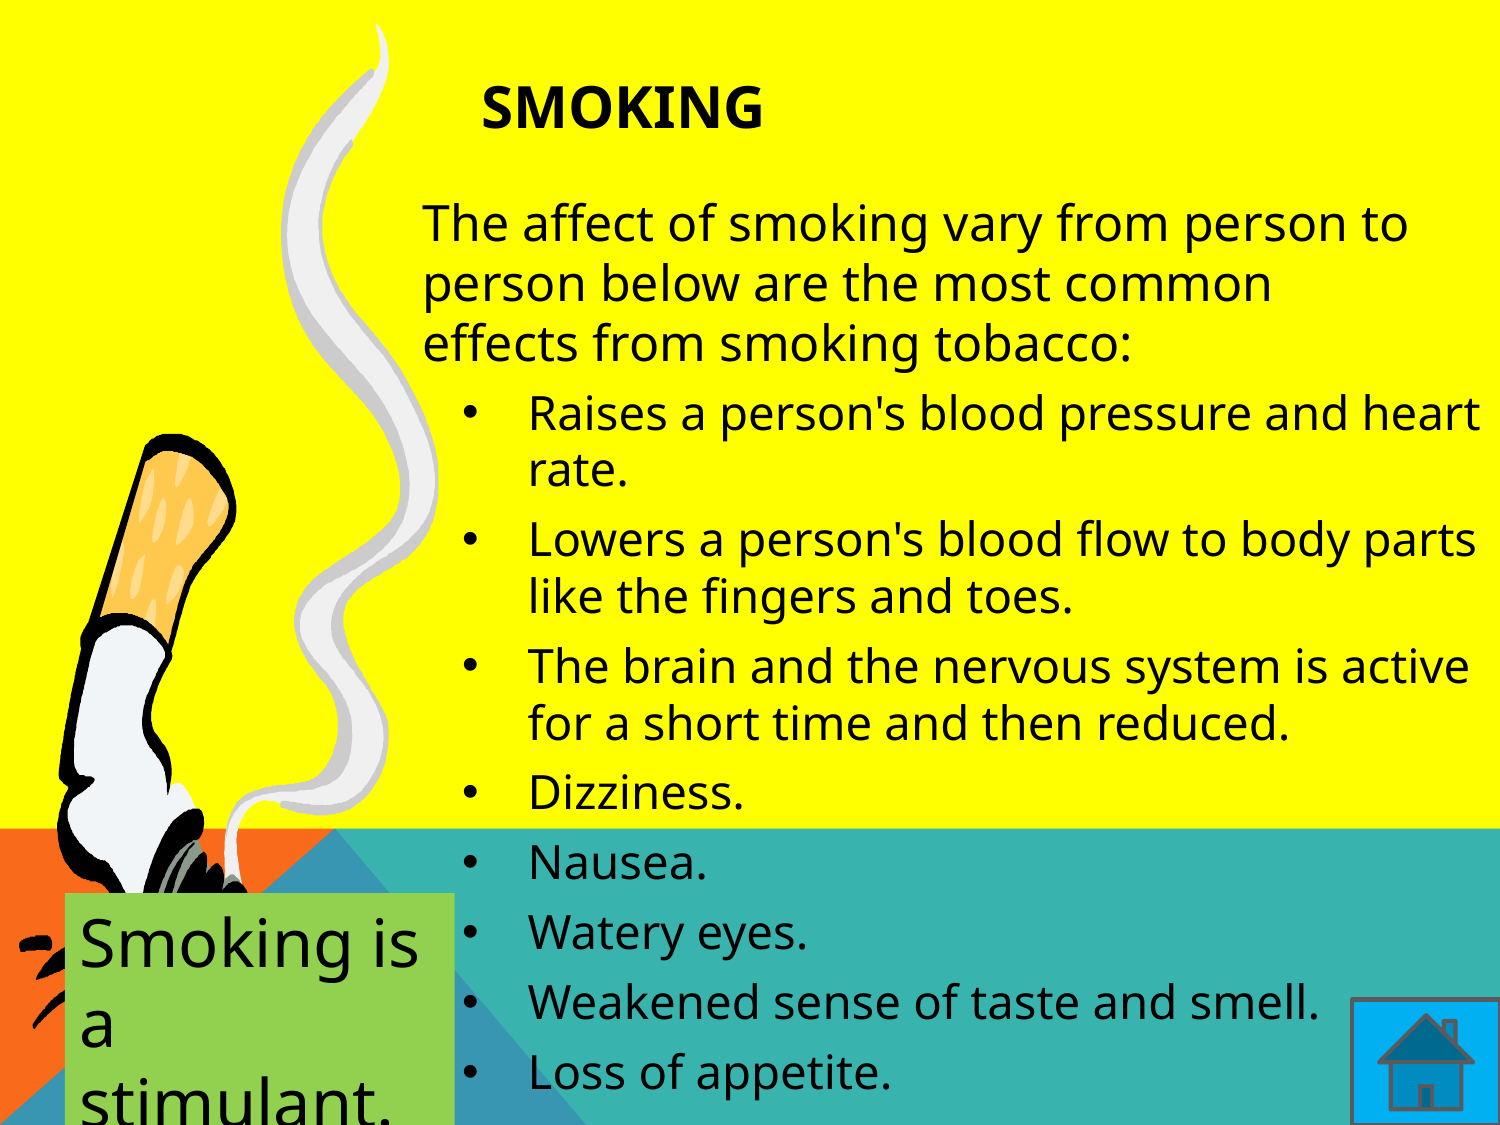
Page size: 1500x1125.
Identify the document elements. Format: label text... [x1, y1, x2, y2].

list Raises a person's blood pressure and heart rate. Lowers a person's blood flow to body parts like the fingers and toes. The brain and the nervous system is active for a short time and then reduced. Dizziness. Nausea. Watery eyes. Weakened sense of taste and smell. Loss of appetite. [452, 375, 1500, 1119]
text_box [1350, 997, 1500, 1125]
text_box The affect of smoking vary from person to person below are the most common effects from smoking tobacco: [452, 184, 1447, 380]
title Smoking [466, 42, 999, 169]
picture [17, 5, 448, 1049]
text_box Smoking is a stimulant. [64, 893, 455, 1125]
